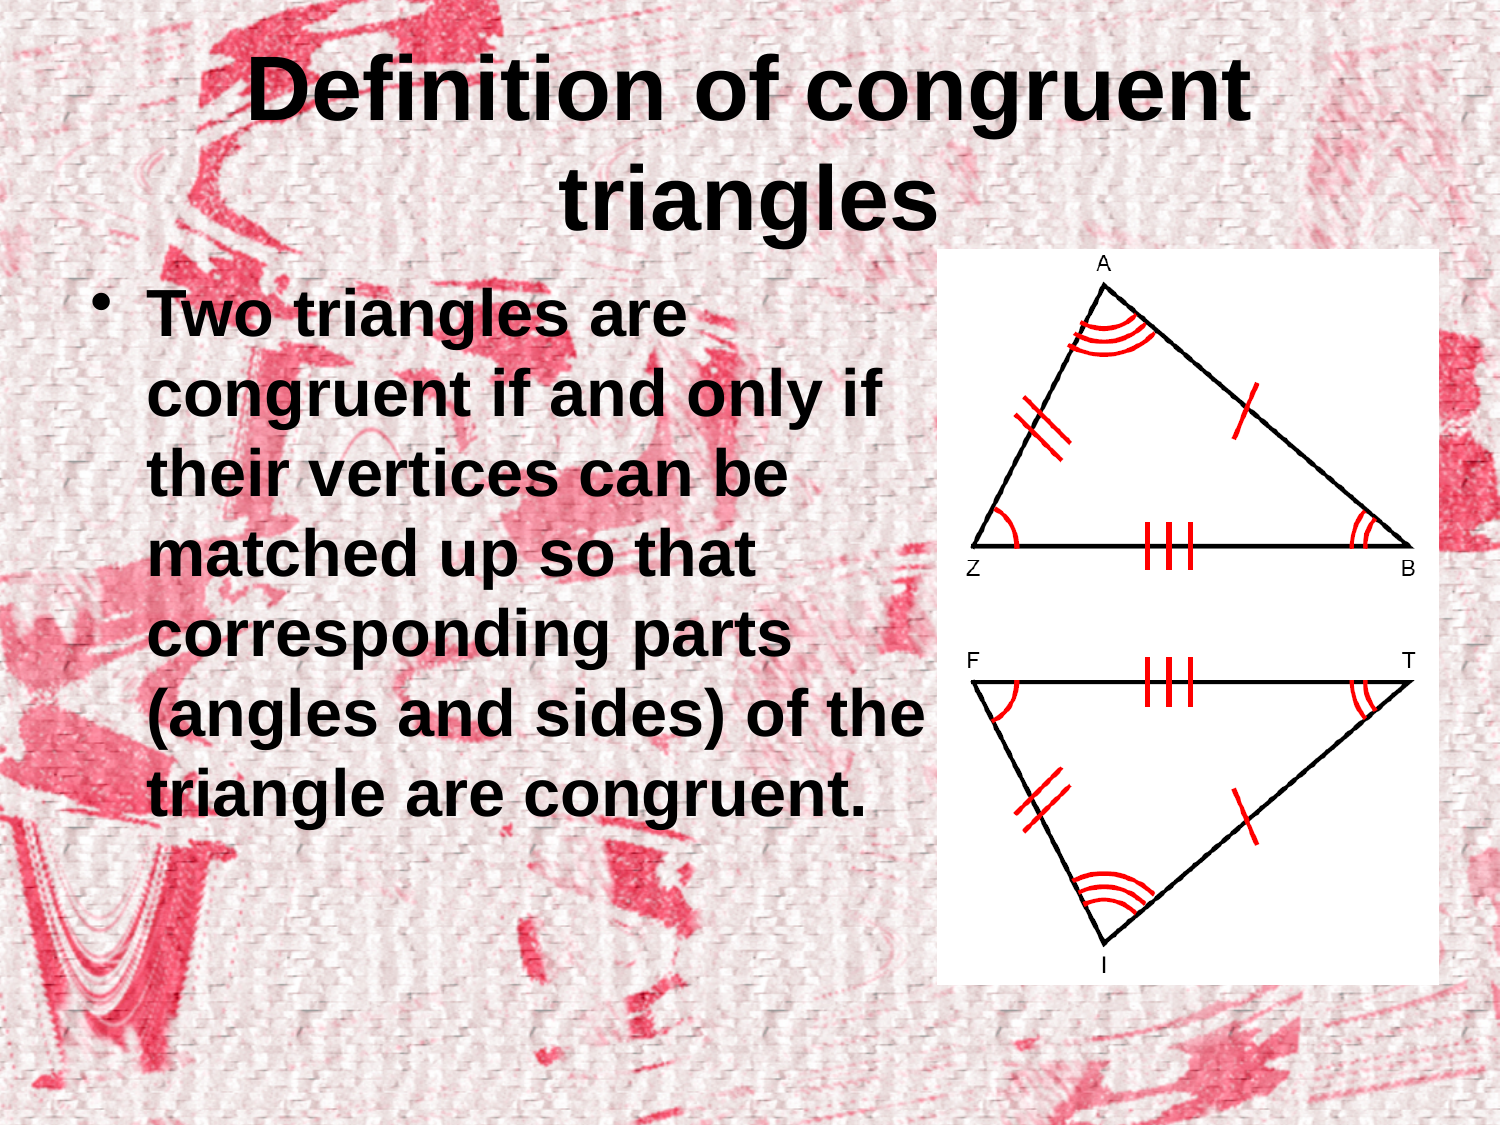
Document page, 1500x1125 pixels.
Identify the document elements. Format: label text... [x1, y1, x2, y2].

picture [0, 0, 1500, 1125]
title Definition of congruent triangles [74, 44, 1426, 233]
list Two triangles are congruent if and only if their vertices can be matched up so that corresponding parts (angles and sides) of the triangle are congruent. [74, 262, 963, 1001]
